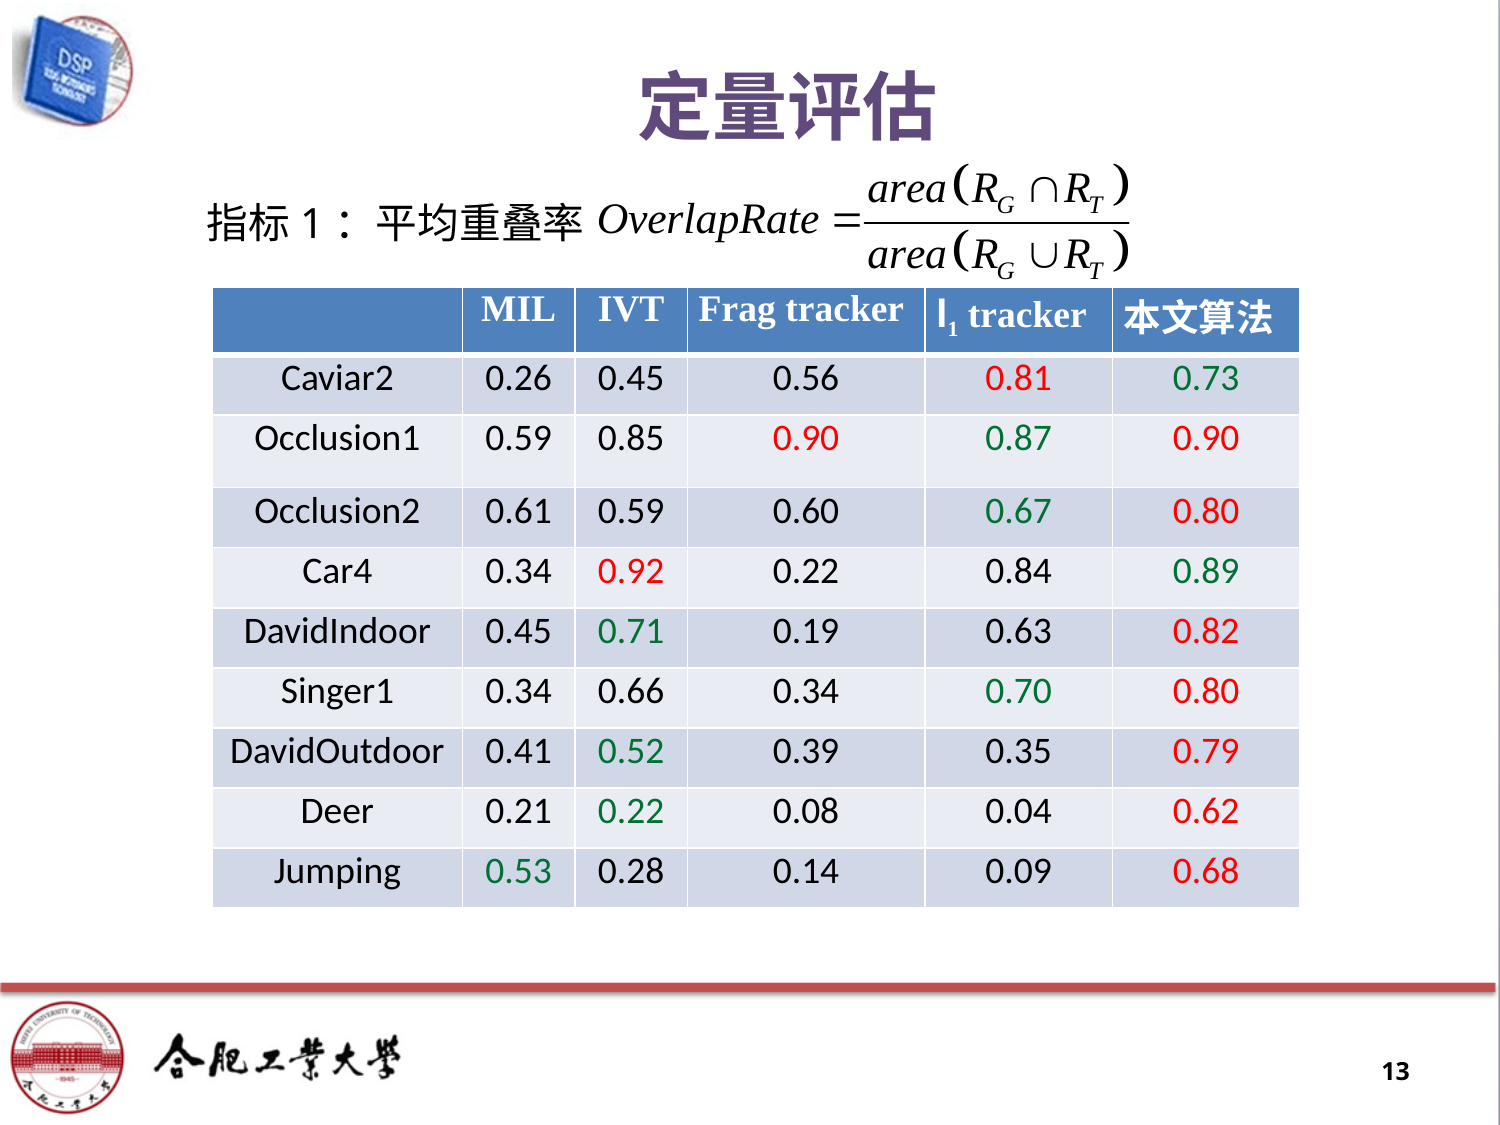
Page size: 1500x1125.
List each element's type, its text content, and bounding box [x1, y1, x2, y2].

table_cell 0.81 [926, 358, 1112, 414]
table_cell 0.22 [576, 789, 687, 847]
table_cell 0.66 [576, 669, 687, 727]
table_cell 0.14 [688, 849, 924, 907]
table_header MIL [463, 288, 574, 352]
table_cell 0.62 [1113, 789, 1299, 847]
table_cell 0.41 [463, 729, 574, 787]
table_cell 0.89 [1113, 548, 1299, 607]
table_header [213, 288, 462, 352]
table_cell 0.22 [688, 548, 924, 607]
table_cell 0.21 [463, 789, 574, 847]
table_cell 0.85 [576, 416, 687, 487]
table_header IVT [576, 288, 687, 352]
table_cell 0.61 [463, 488, 574, 547]
table_cell 0.80 [1113, 669, 1299, 727]
table_cell Jumping [213, 849, 462, 907]
table_cell 0.34 [688, 669, 924, 727]
table_cell 0.08 [688, 789, 924, 847]
table_cell 0.90 [688, 416, 924, 487]
table_cell 0.39 [688, 729, 924, 787]
table_cell Car4 [213, 548, 462, 607]
table_cell 0.26 [463, 358, 574, 414]
table_header Frag tracker [688, 302, 924, 352]
table_cell Caviar2 [213, 358, 462, 414]
table_cell 0.70 [926, 669, 1112, 727]
table_cell 0.80 [1113, 488, 1299, 547]
picture [0, 0, 1500, 1125]
table_cell 0.59 [463, 416, 574, 487]
table_cell 0.92 [576, 548, 687, 607]
table_cell DavidOutdoor [213, 729, 462, 787]
table_cell DavidIndoor [213, 609, 462, 667]
table_cell 0.09 [926, 849, 1112, 907]
table_cell Occlusion1 [213, 416, 462, 487]
table_cell 0.67 [926, 488, 1112, 547]
table_cell Singer1 [213, 669, 462, 727]
table_header 本文算法 [1113, 288, 1299, 352]
slide_number 13 [1074, 1042, 1425, 1103]
table_cell 0.68 [1113, 849, 1299, 907]
table_cell 0.19 [688, 609, 924, 667]
table_cell 0.60 [688, 488, 924, 547]
table_cell 0.52 [576, 729, 687, 787]
table_cell 0.56 [688, 358, 924, 414]
table_cell 0.71 [576, 609, 687, 667]
table_cell Occlusion2 [213, 488, 462, 547]
table_cell 0.84 [926, 548, 1112, 607]
table_cell 0.45 [576, 358, 687, 414]
table_cell Deer [213, 789, 462, 847]
table_header l1 tracker [926, 302, 1112, 352]
table_cell 0.04 [926, 789, 1112, 847]
table_cell 0.63 [926, 609, 1112, 667]
table_cell 0.34 [463, 669, 574, 727]
table_cell 0.82 [1113, 609, 1299, 667]
table_cell 0.59 [576, 488, 687, 547]
text_box 定量评估 [487, 52, 1088, 157]
table_cell 0.87 [926, 416, 1112, 487]
table_cell 0.79 [1113, 729, 1299, 787]
table_cell 0.35 [926, 729, 1112, 787]
table_cell 0.73 [1113, 358, 1299, 414]
table_cell 0.45 [463, 609, 574, 667]
table_cell 0.28 [576, 849, 687, 907]
table_cell 0.34 [463, 548, 574, 607]
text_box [591, 157, 1139, 293]
table_cell 0.90 [1113, 416, 1299, 487]
table_cell 0.53 [463, 849, 574, 907]
text_box 指标1：平均重叠率 [192, 189, 586, 254]
